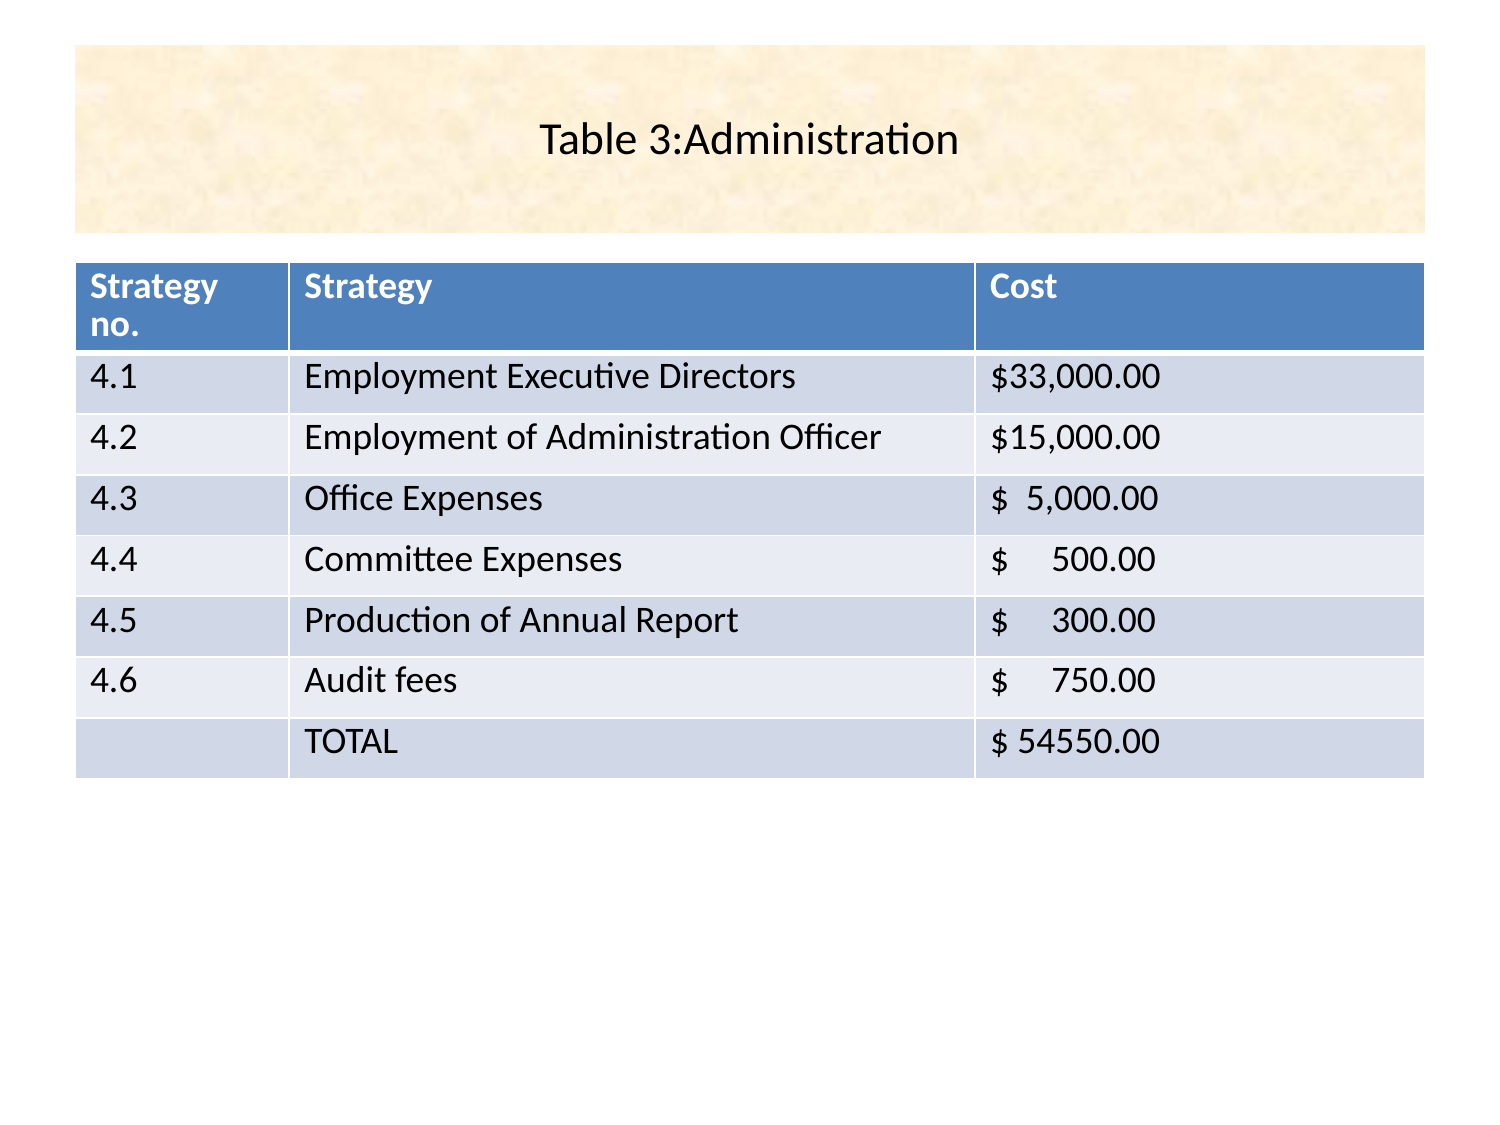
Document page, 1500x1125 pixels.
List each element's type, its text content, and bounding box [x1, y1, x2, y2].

table_cell [76, 719, 288, 778]
table_cell $ 500.00 [976, 536, 1424, 595]
table_cell TOTAL [290, 719, 974, 778]
table_cell $ 750.00 [976, 658, 1424, 717]
table_cell Production of Annual Report [290, 597, 974, 656]
table_cell $33,000.00 [976, 356, 1424, 413]
table_cell 4.4 [76, 536, 288, 595]
table_cell Office Expenses [290, 476, 974, 535]
table_cell $ 5,000.00 [976, 476, 1424, 535]
title Table 3:Administration [75, 45, 1425, 233]
table_cell 4.2 [76, 415, 288, 474]
table_cell 4.5 [76, 597, 288, 656]
table_cell Committee Expenses [290, 536, 974, 595]
table_cell Employment of Administration Officer [290, 415, 974, 474]
table_cell Employment Executive Directors [290, 356, 974, 413]
table_cell Audit fees [290, 658, 974, 717]
table_cell 4.1 [76, 356, 288, 413]
table_header Cost [976, 263, 1424, 350]
table_cell $15,000.00 [976, 415, 1424, 474]
table_cell $ 300.00 [976, 597, 1424, 656]
table_cell $ 54550.00 [976, 719, 1424, 778]
table_header Strategy [290, 263, 974, 350]
table_cell 4.3 [76, 476, 288, 535]
table_header Strategy no. [76, 263, 288, 350]
table_cell 4.6 [76, 658, 288, 717]
